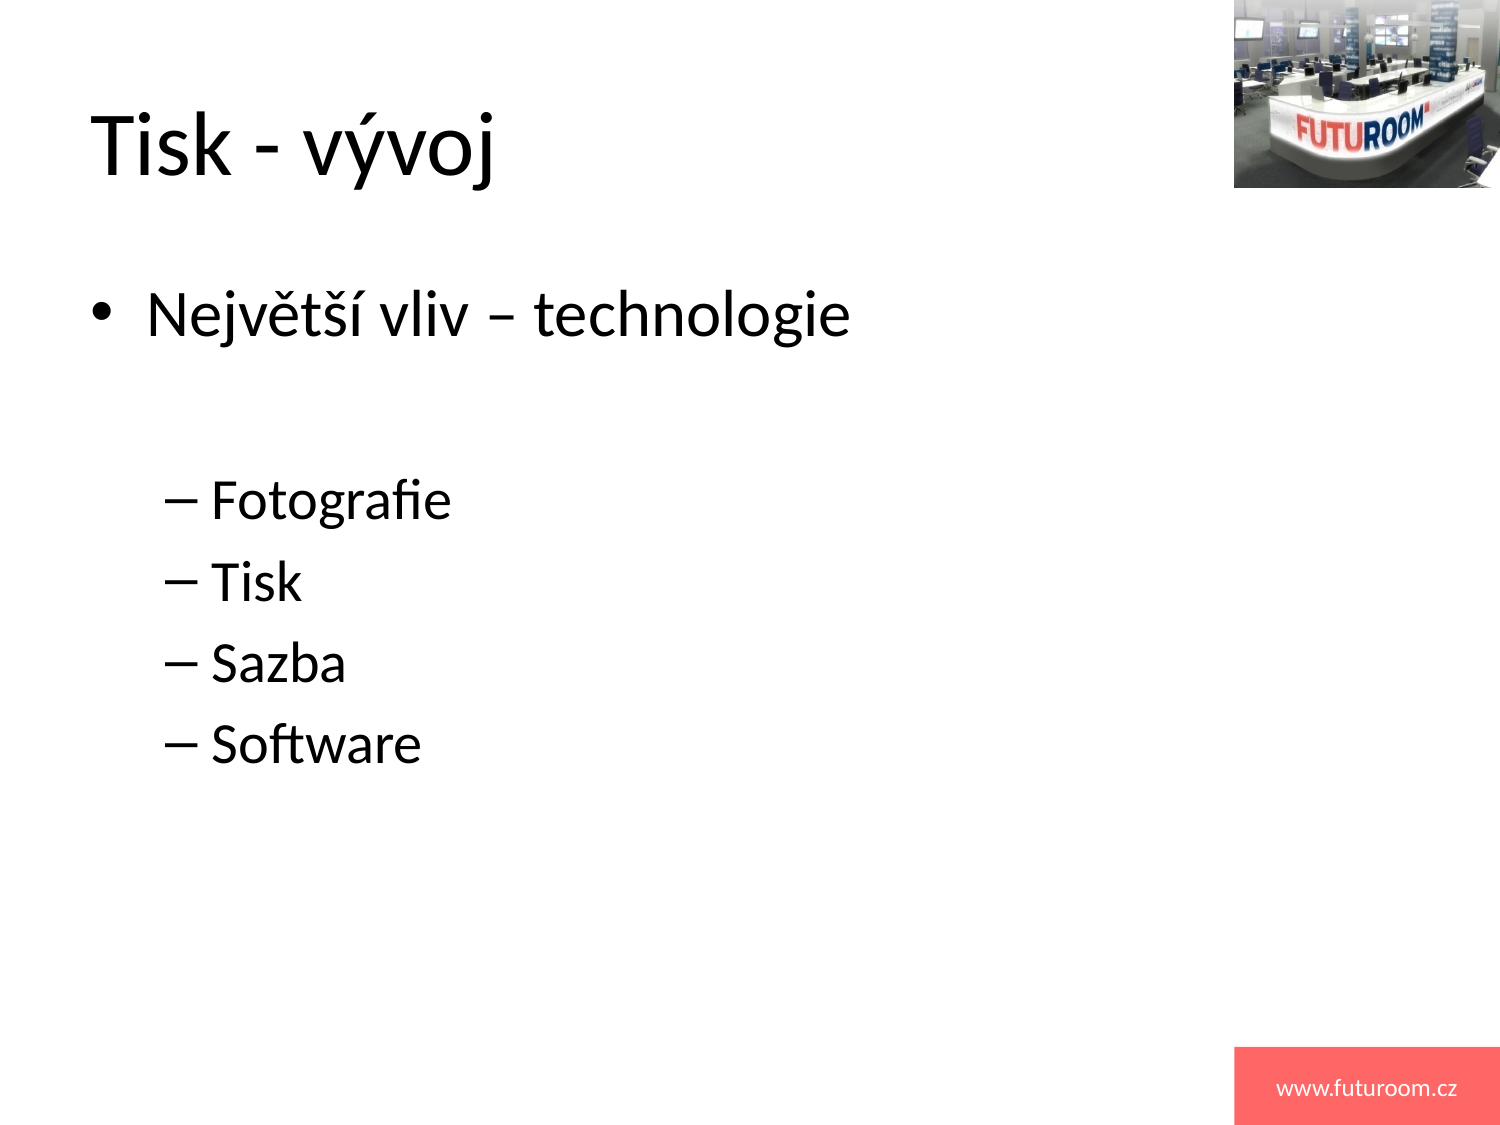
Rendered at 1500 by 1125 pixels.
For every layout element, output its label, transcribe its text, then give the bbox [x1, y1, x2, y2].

list Největší vliv – technologie Fotografie Tisk Sazba Software [75, 262, 1425, 1005]
picture [1234, 0, 1500, 188]
text_box www.futuroom.cz [1232, 1045, 1500, 1125]
title Tisk - vývoj [75, 45, 1425, 233]
